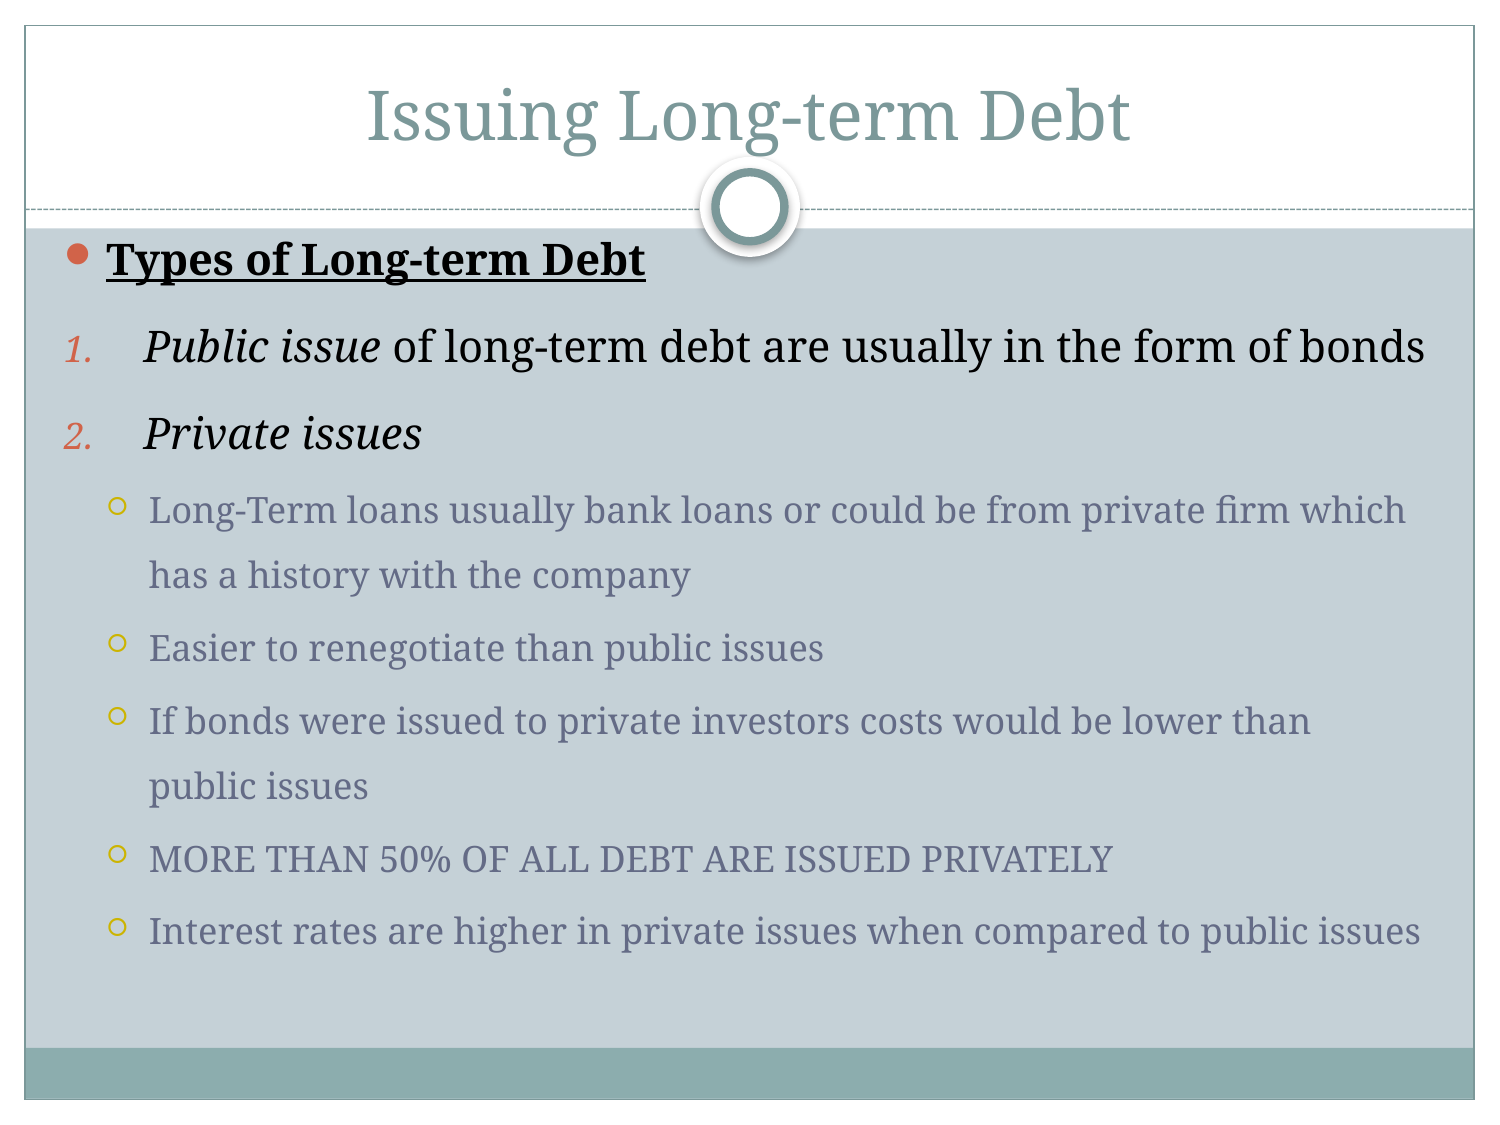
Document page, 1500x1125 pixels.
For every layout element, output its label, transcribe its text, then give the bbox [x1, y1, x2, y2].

title Issuing Long-term Debt [49, 37, 1450, 162]
list Types of Long-term Debt Public issue of long-term debt are usually in the form of bonds Private issues Long-Term loans usually bank loans or could be from private firm which has a history with the company Easier to renegotiate than public issues If bonds were issued to private investors costs would be lower than public issues MORE THAN 50% OF ALL DEBT ARE ISSUED PRIVATELY Interest rates are higher in private issues when compared to public issues [49, 224, 1445, 1075]
